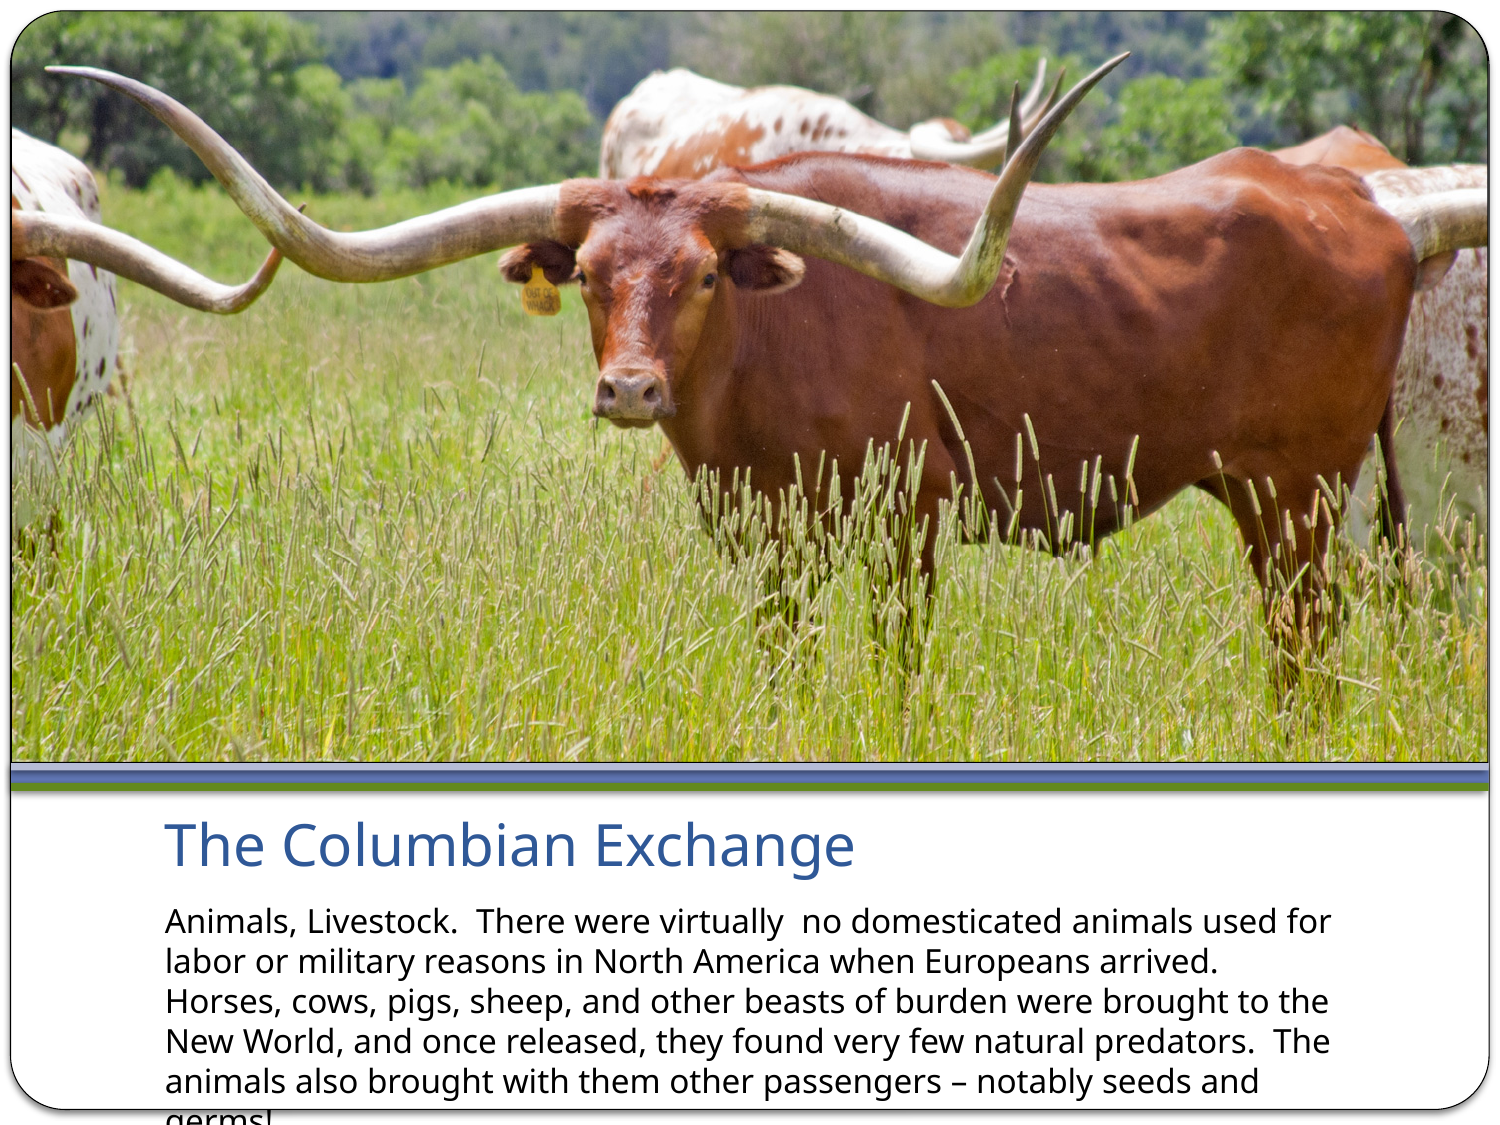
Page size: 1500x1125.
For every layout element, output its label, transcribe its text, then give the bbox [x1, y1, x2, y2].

title The Columbian Exchange [150, 803, 1350, 890]
list Animals, Livestock. There were virtually no domesticated animals used for labor or military reasons in North America when Europeans arrived. Horses, cows, pigs, sheep, and other beasts of burden were brought to the New World, and once released, they found very few natural predators. The animals also brought with them other passengers – notably seeds and germs! [150, 893, 1350, 1075]
picture [10, 10, 1489, 763]
